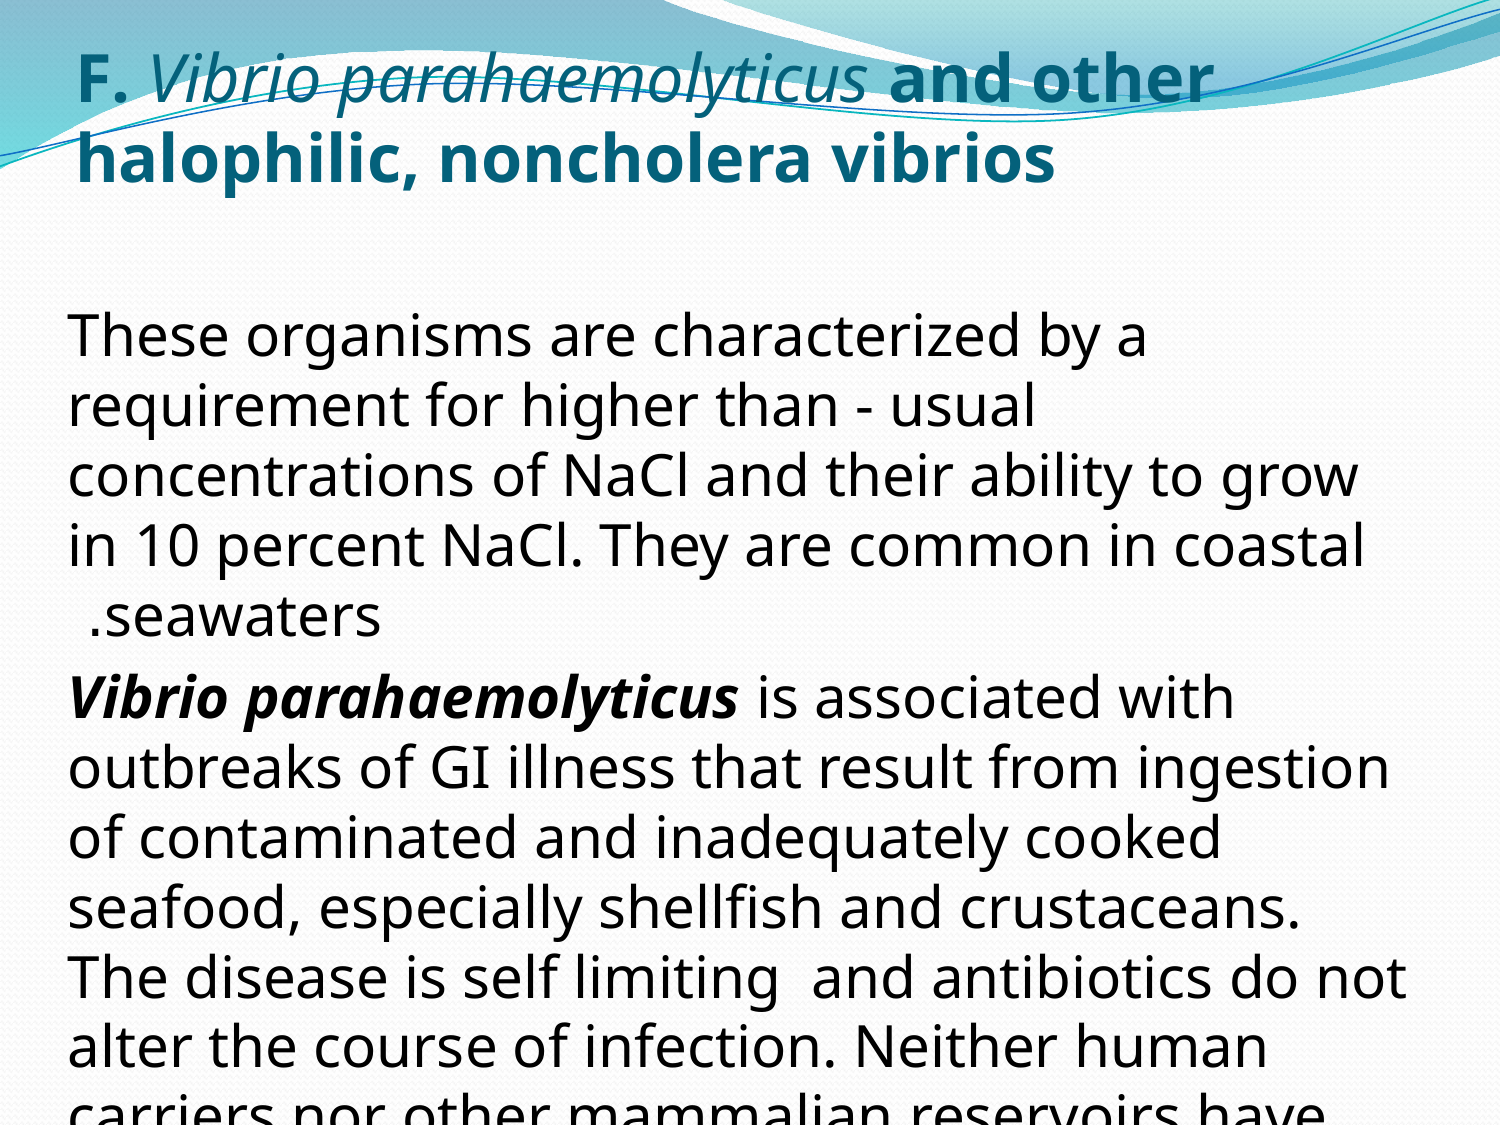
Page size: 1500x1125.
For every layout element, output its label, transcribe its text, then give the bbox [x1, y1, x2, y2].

list These organisms are characterized by a requirement for higher than - usual concentrations of NaCl and their ability to grow in 10 percent NaCl. They are common in coastal seawaters. Vibrio parahaemolyticus is associated with outbreaks of GI illness that result from ingestion of contaminated and inadequately cooked seafood, especially shellfish and crustaceans. The disease is self limiting and antibiotics do not alter the course of infection. Neither human carriers nor other mammalian reservoirs have been identified. . [53, 290, 1425, 1125]
title F. Vibrio parahaemolyticus and other halophilic, noncholera vibrios [75, 19, 1425, 197]
